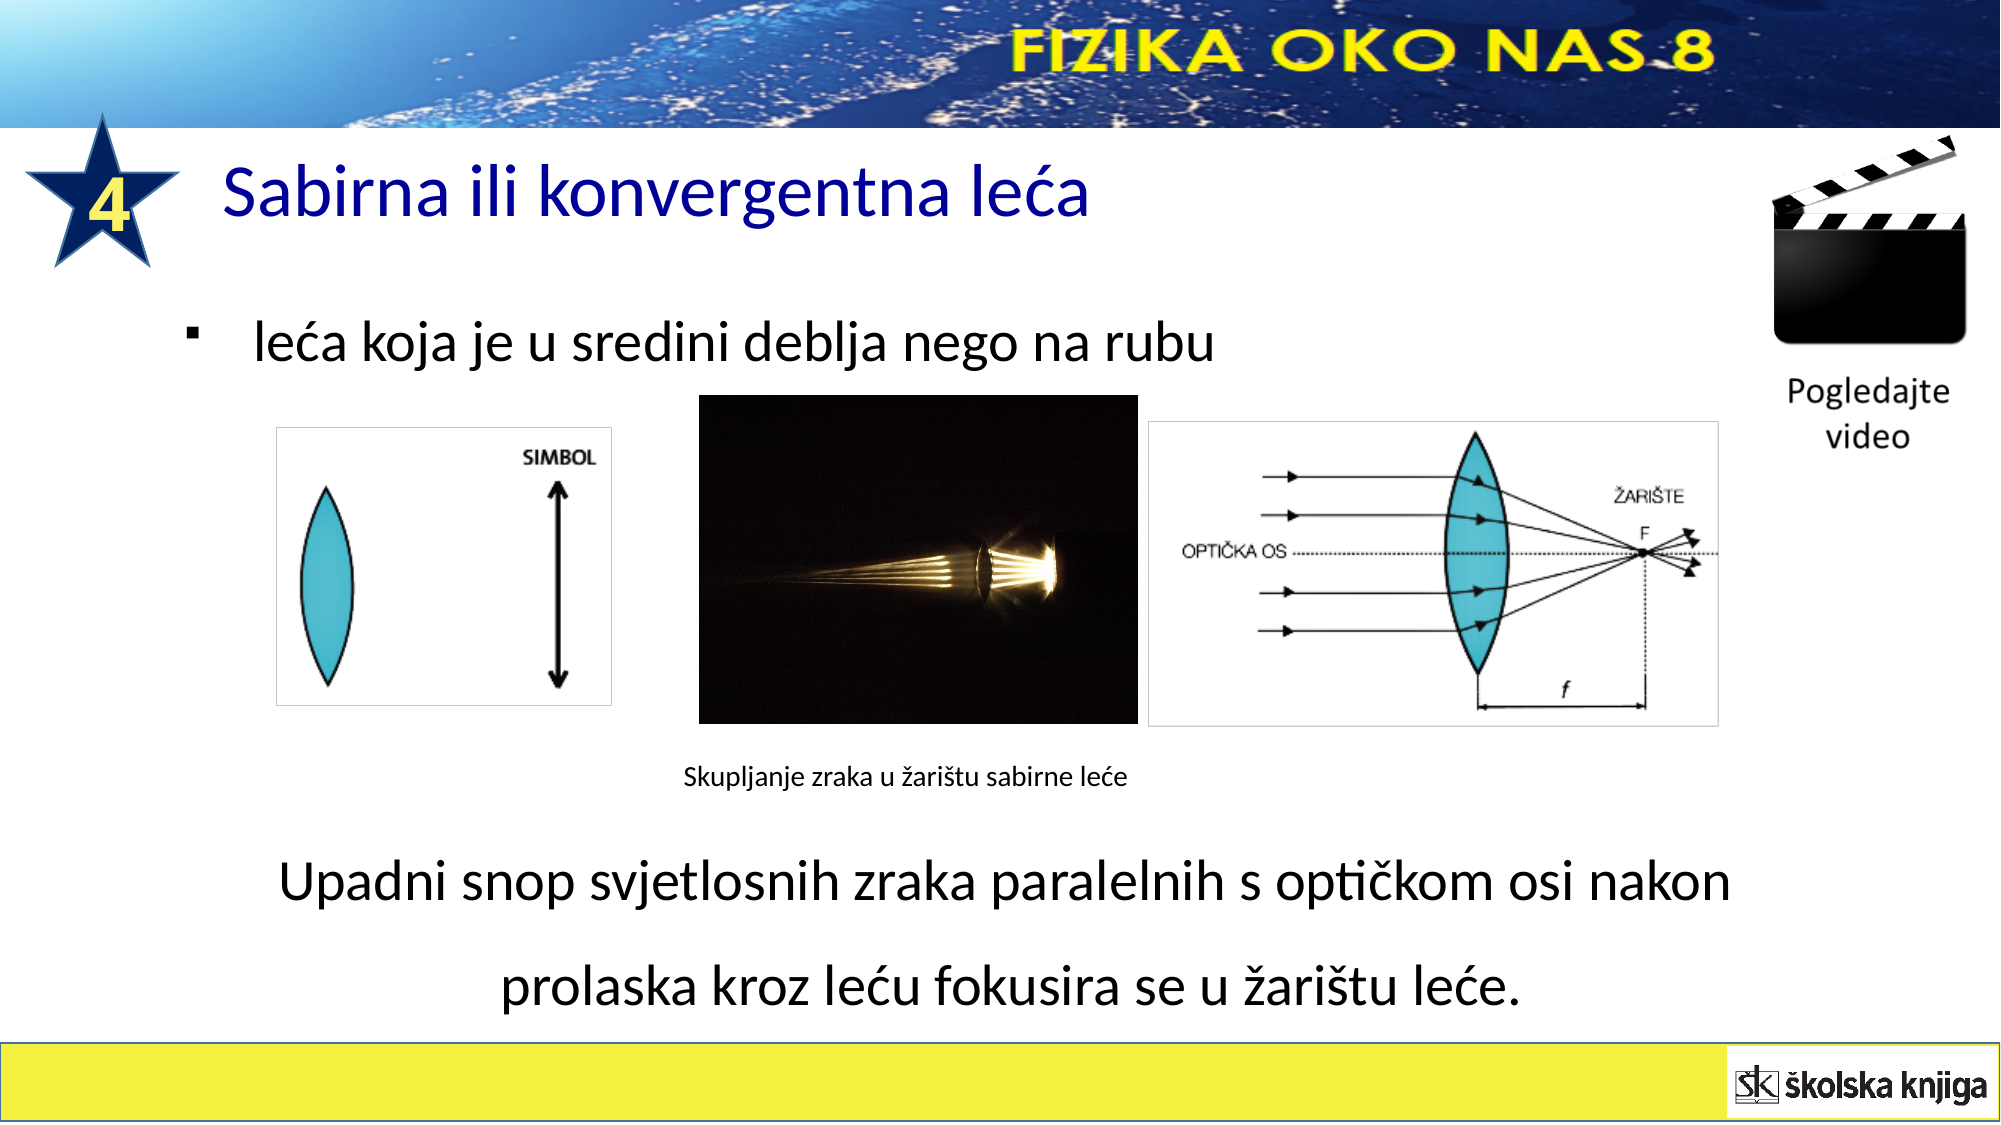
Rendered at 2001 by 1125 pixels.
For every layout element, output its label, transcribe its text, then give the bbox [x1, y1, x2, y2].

text_box 4 [24, 111, 181, 269]
picture [0, 0, 2000, 128]
picture [1147, 420, 1720, 728]
picture [274, 426, 613, 707]
text_box Skupljanje zraka u žarištu sabirne leće [669, 749, 1144, 800]
text_box leća koja je u sredini deblja nego na rubu [168, 260, 1232, 380]
picture [1755, 354, 1982, 482]
text_box Sabirna ili konvergentna leća [207, 134, 1124, 240]
picture [1727, 1046, 1998, 1118]
text_box Upadni snop svjetlosnih zraka paralelnih s optičkom osi nakon prolaska kroz leću fokusira se u žarištu leće. [263, 799, 1761, 1025]
picture [699, 395, 1138, 724]
picture [1770, 135, 1968, 346]
